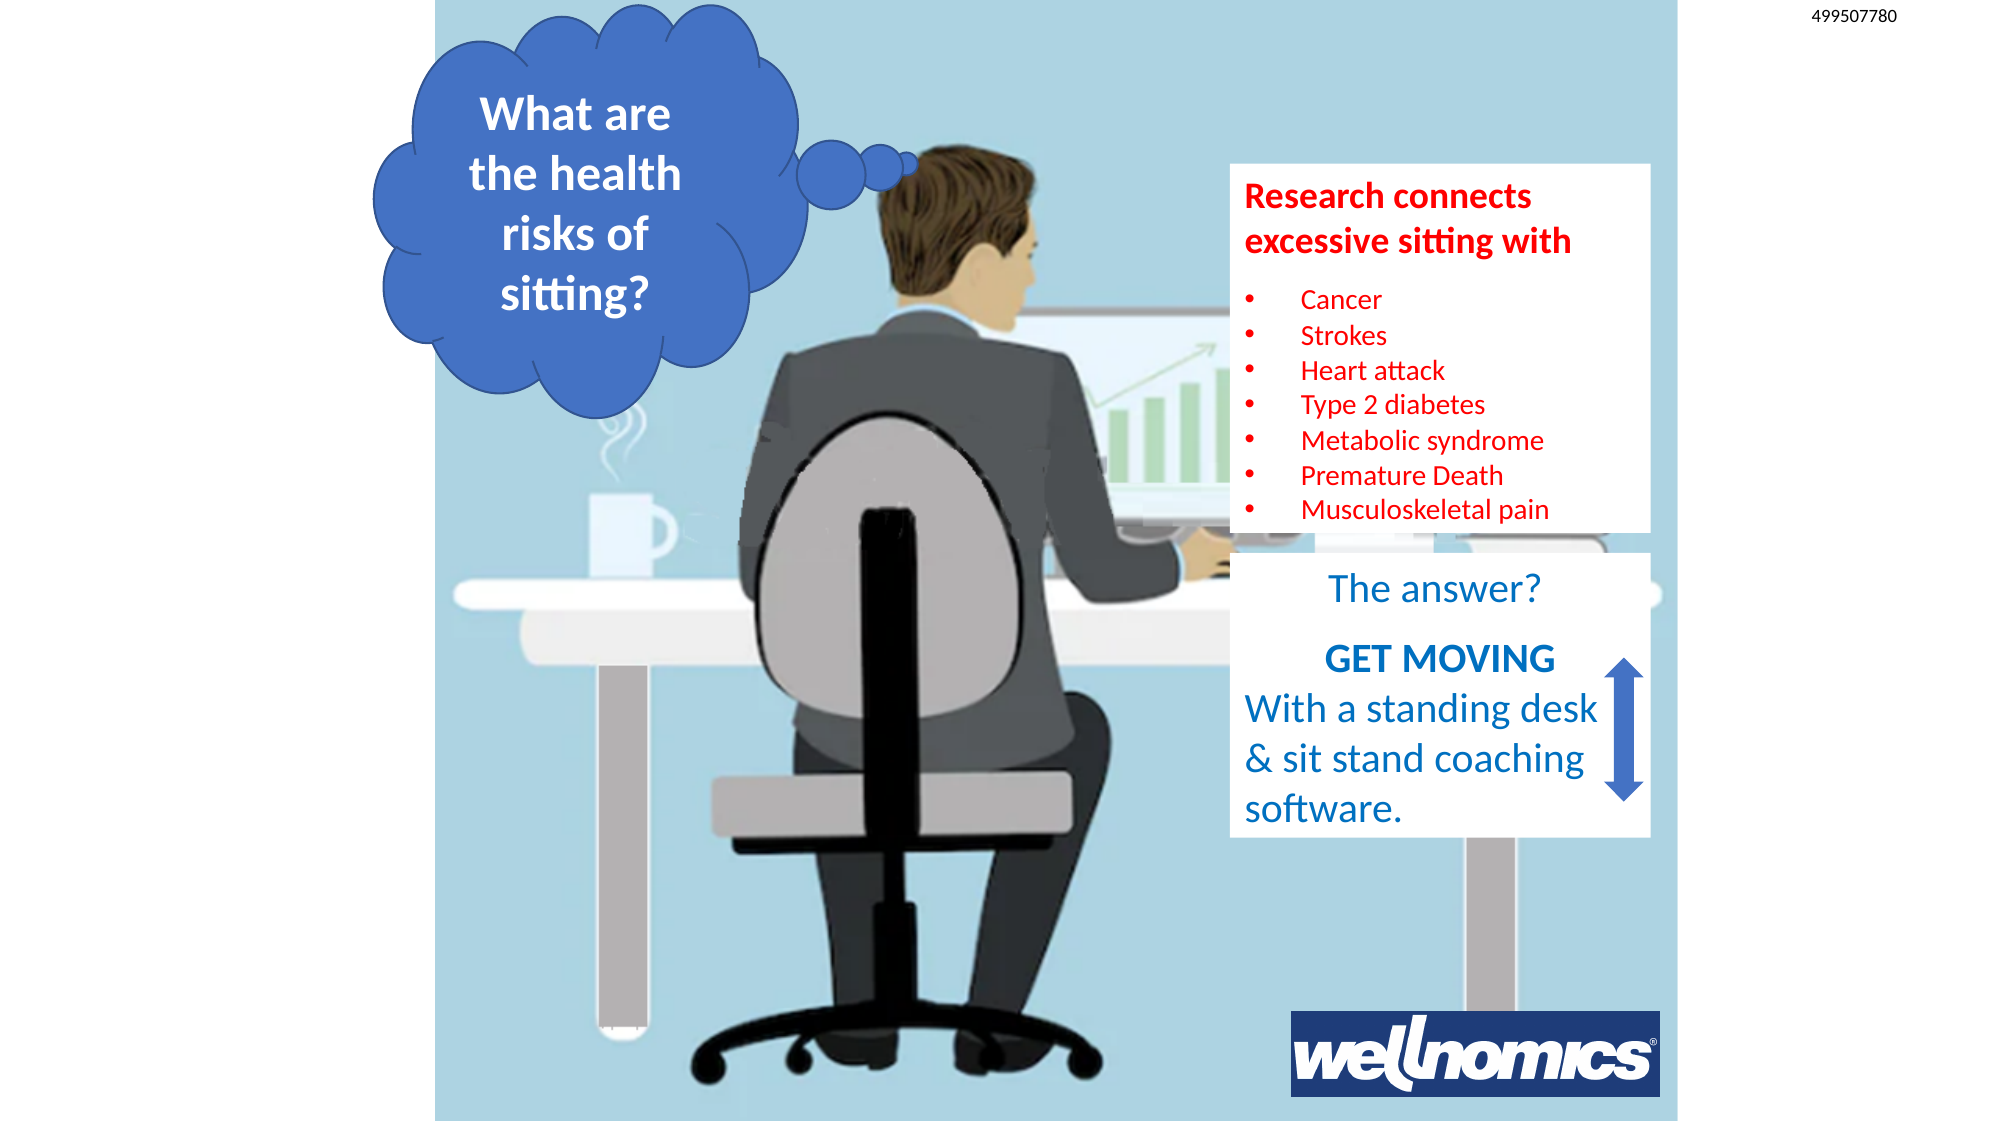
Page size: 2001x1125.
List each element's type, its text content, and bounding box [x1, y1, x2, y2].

text_box 499507780 [1796, 0, 1913, 34]
picture [435, 0, 1681, 1121]
text_box What are the health risks of sitting? [372, 62, 435, 351]
